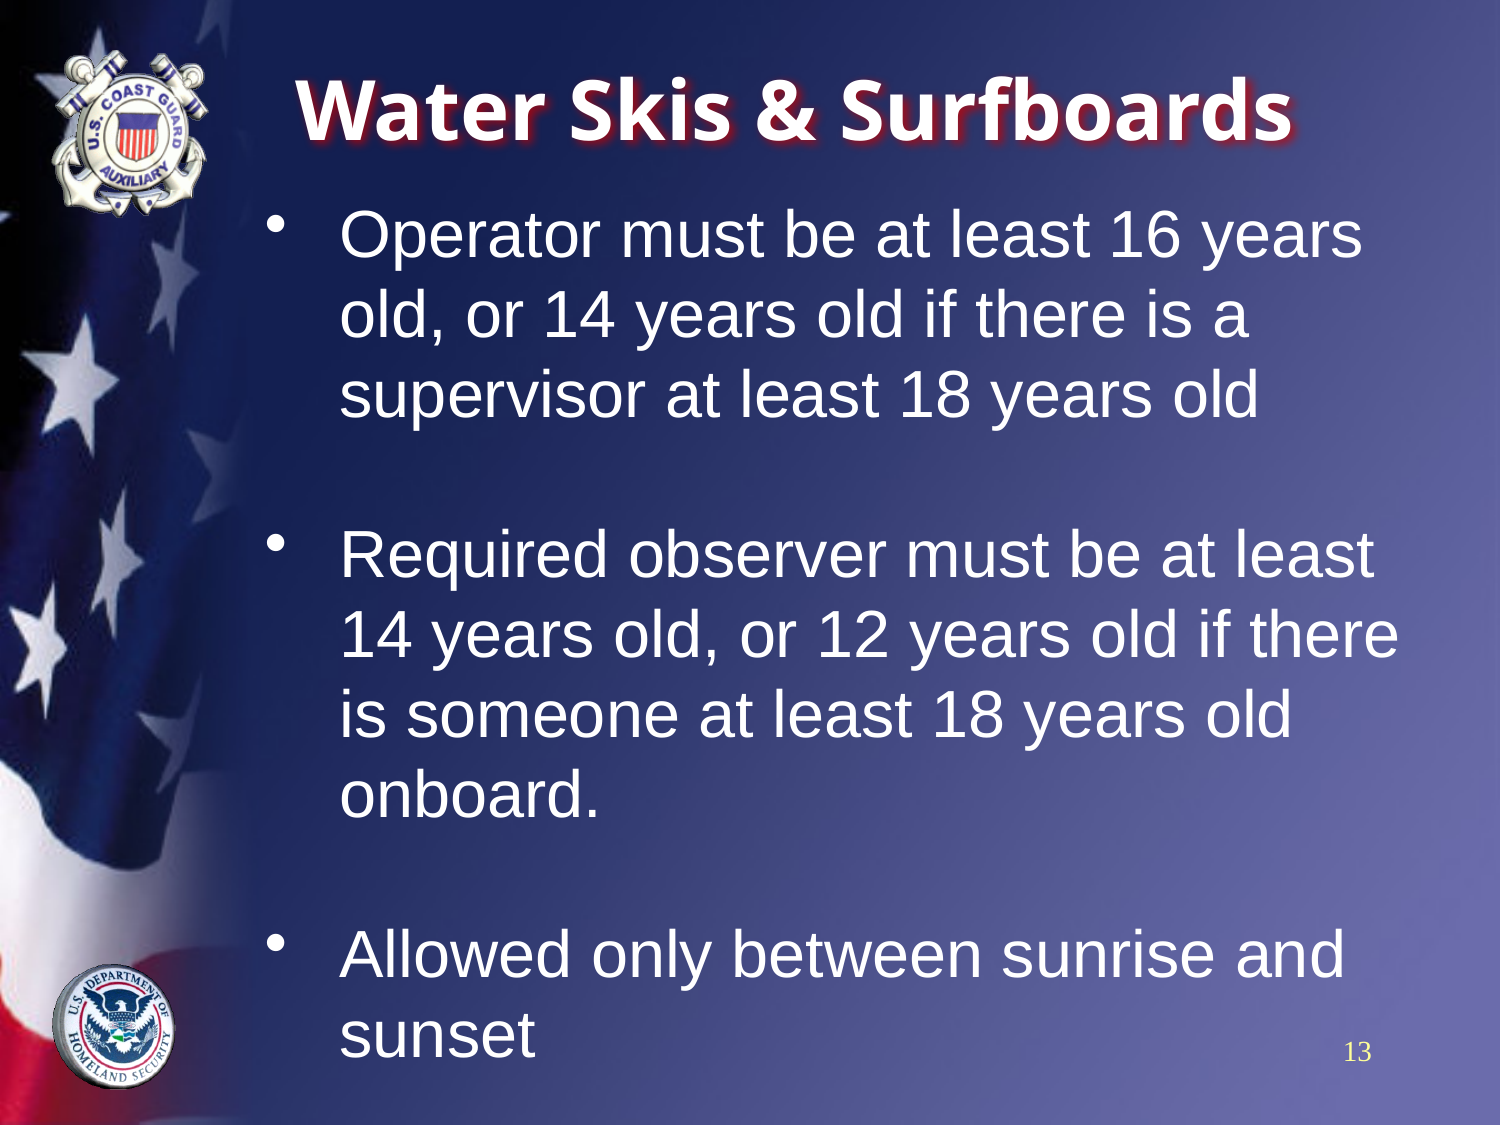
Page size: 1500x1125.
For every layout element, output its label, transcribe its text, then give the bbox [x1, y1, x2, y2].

picture [0, 0, 1500, 1125]
title Water Skis & Surfboards [137, 37, 1388, 177]
text_box Operator must be at least 16 years old, or 14 years old if there is a supervisor at least 18 years old Required observer must be at least 14 years old, or 12 years old if there is someone at least 18 years old onboard. Allowed only between sunrise and sunset [249, 183, 1450, 1125]
